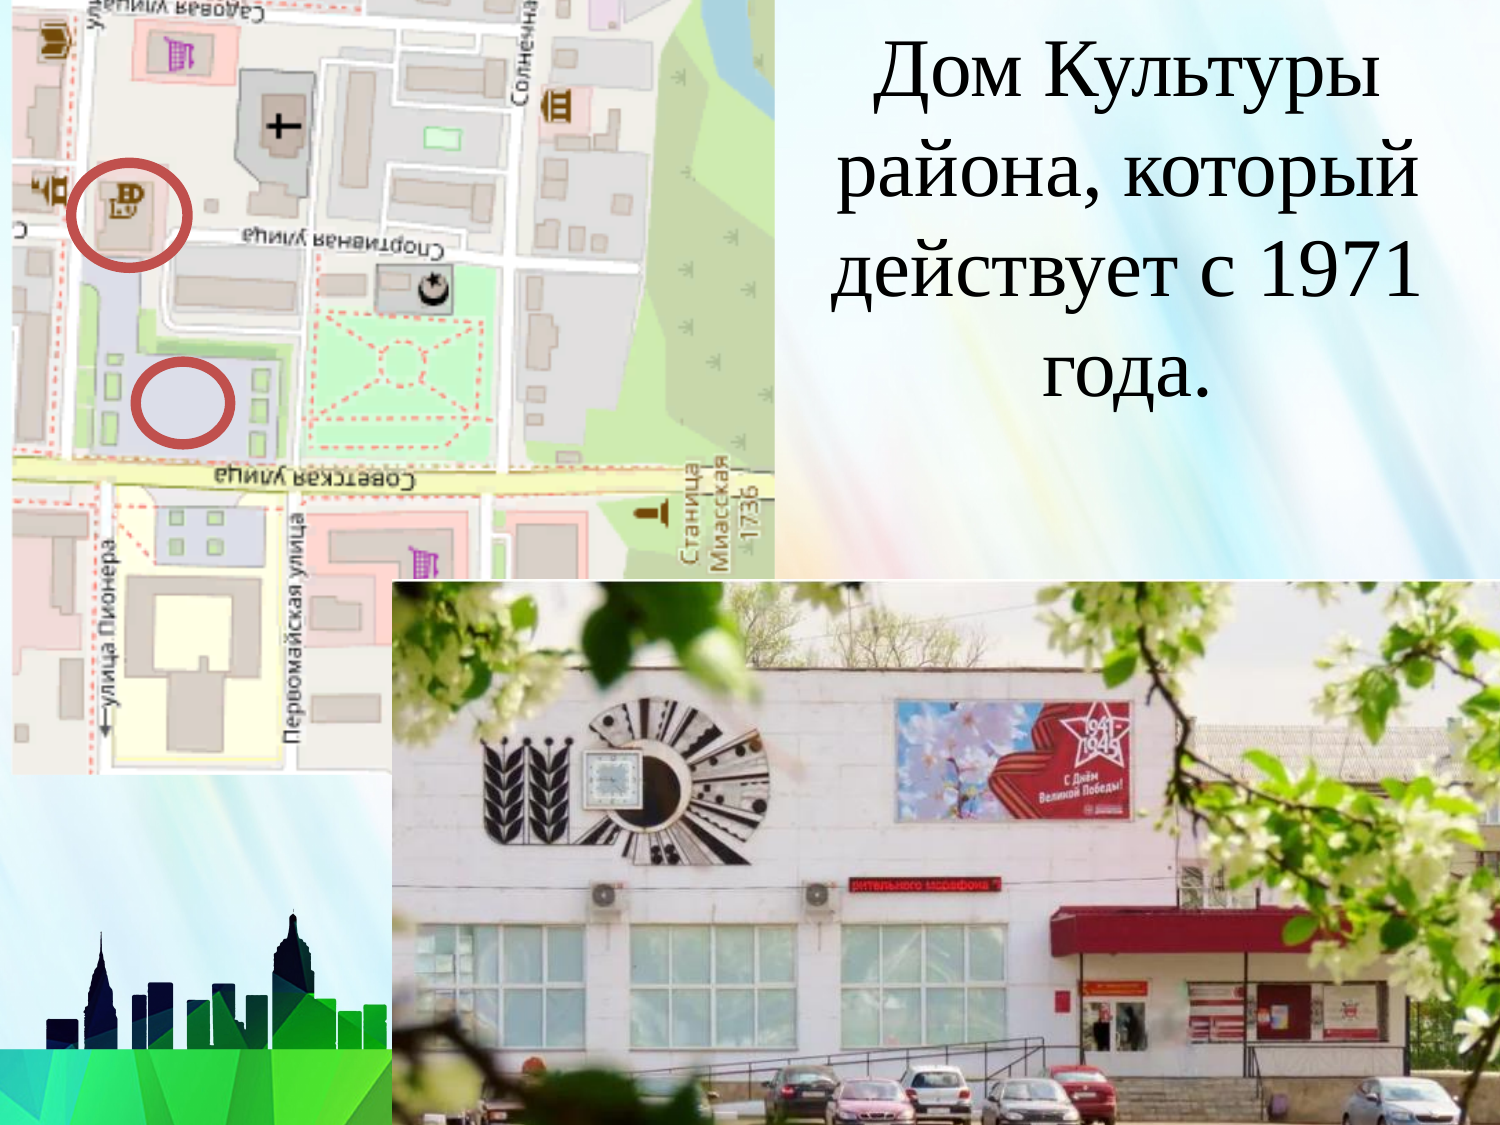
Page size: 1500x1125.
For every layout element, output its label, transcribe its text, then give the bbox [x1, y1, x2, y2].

text_box Дом Культуры района, который действует с 1971 года. [790, 5, 1471, 421]
picture [0, 0, 1500, 1125]
